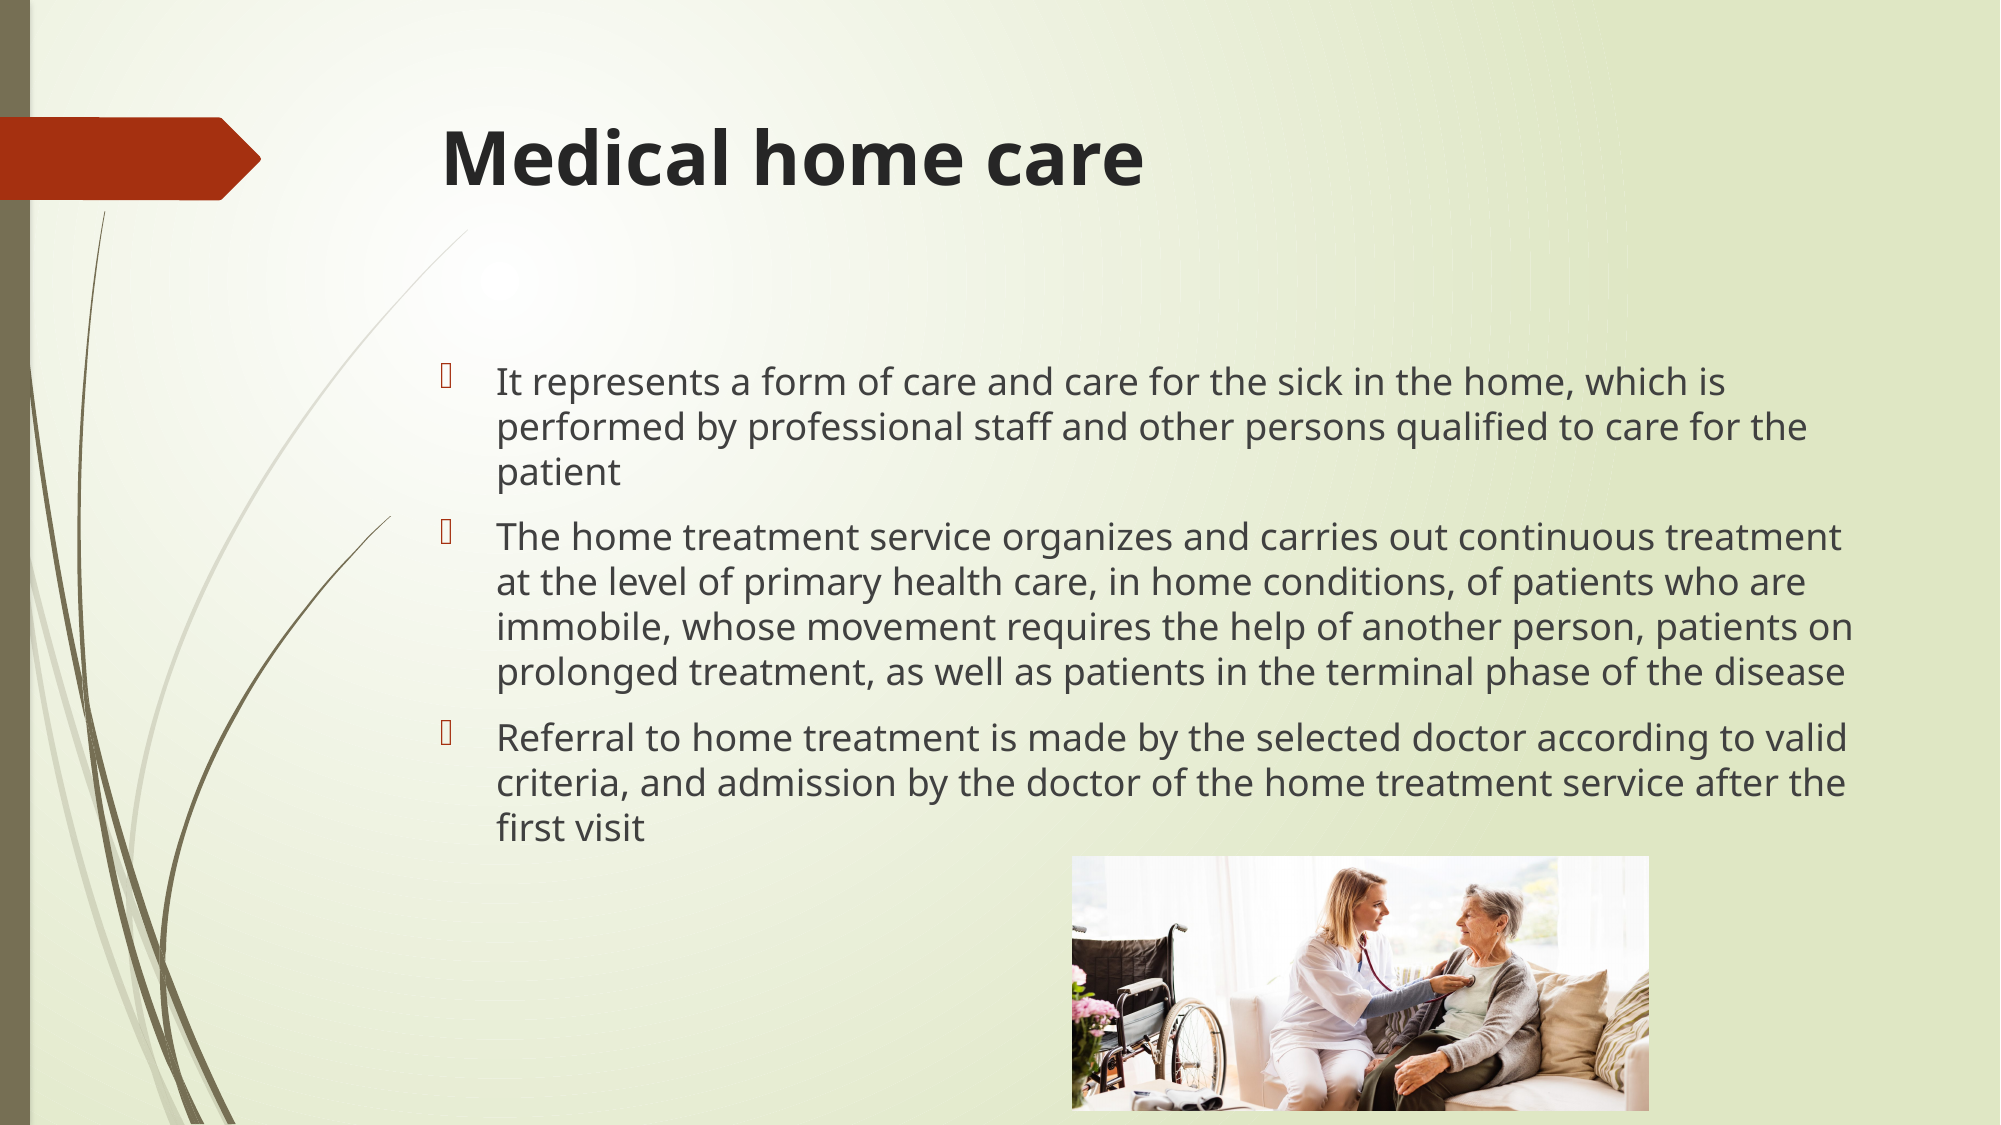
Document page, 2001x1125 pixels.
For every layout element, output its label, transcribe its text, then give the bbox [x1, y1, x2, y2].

title Medical home care [425, 102, 1888, 313]
picture [1072, 856, 1649, 1111]
list It represents a form of care and care for the sick in the home, which is performed by professional staff and other persons qualified to care for the patient The home treatment service organizes and carries out continuous treatment at the level of primary health care, in home conditions, of patients who are immobile, whose movement requires the help of another person, patients on prolonged treatment, as well as patients in the terminal phase of the disease Referral to home treatment is made by the selected doctor according to valid criteria, and admission by the doctor of the home treatment service after the first visit [424, 350, 1888, 970]
